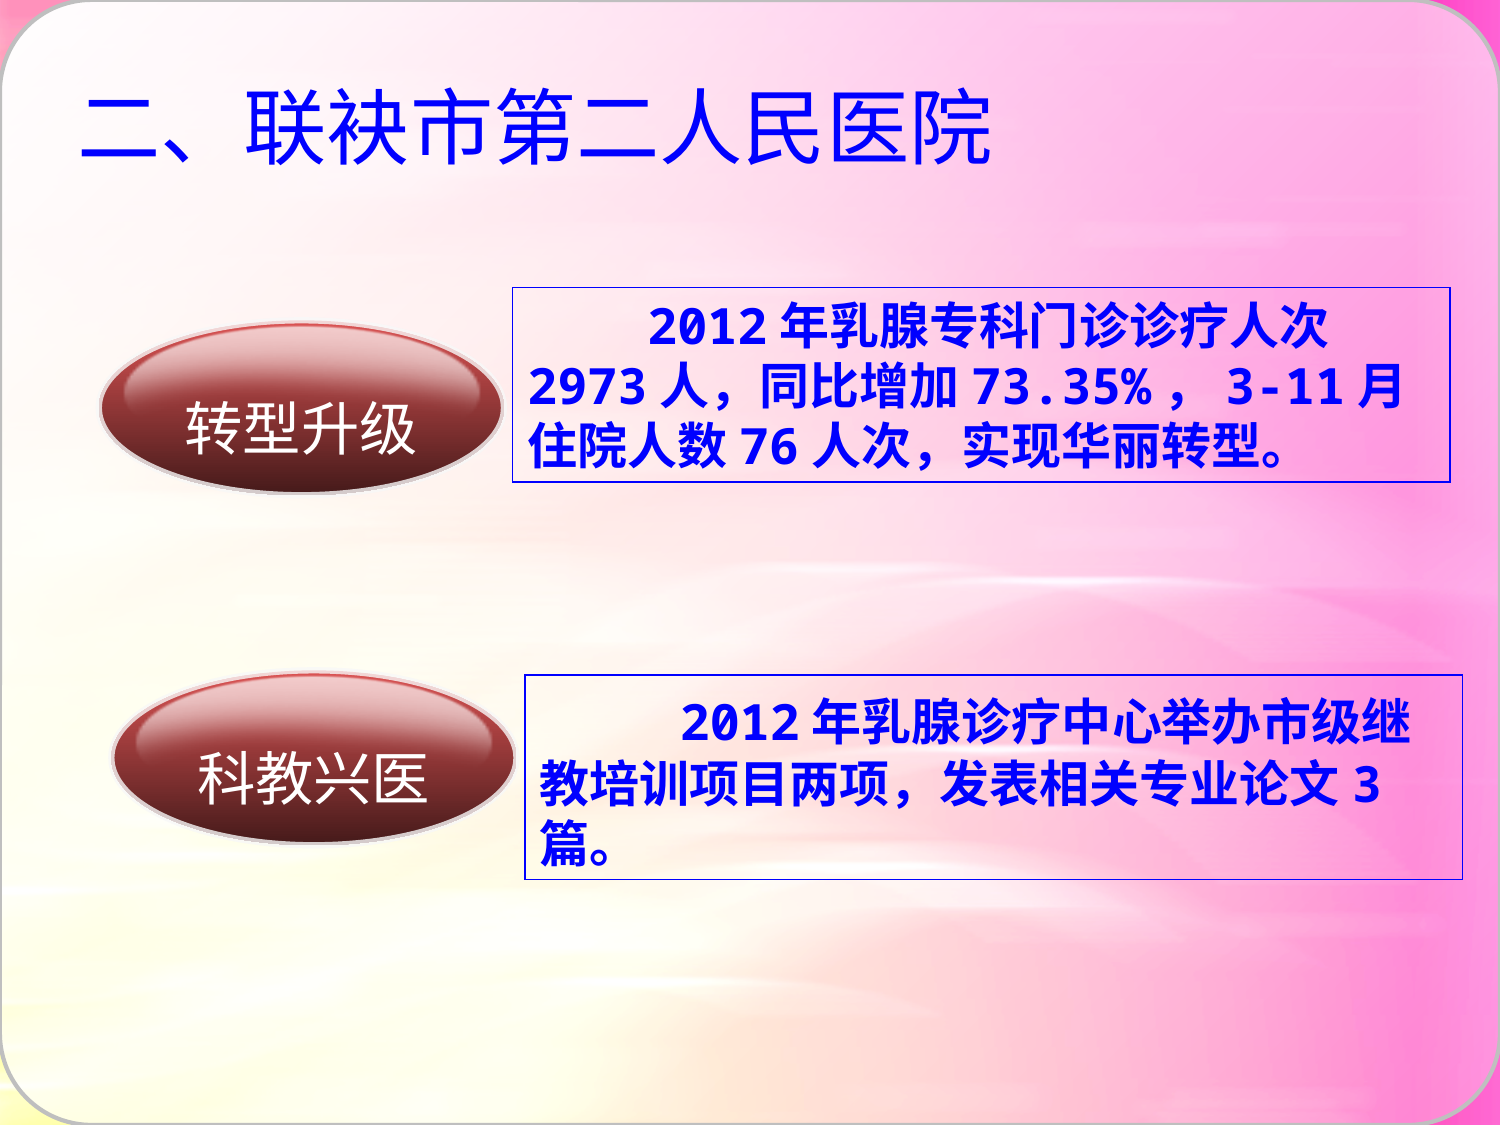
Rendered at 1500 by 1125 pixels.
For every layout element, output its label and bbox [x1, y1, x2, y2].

text_box [99, 662, 526, 846]
picture [0, 0, 1500, 1125]
text_box [87, 312, 513, 496]
